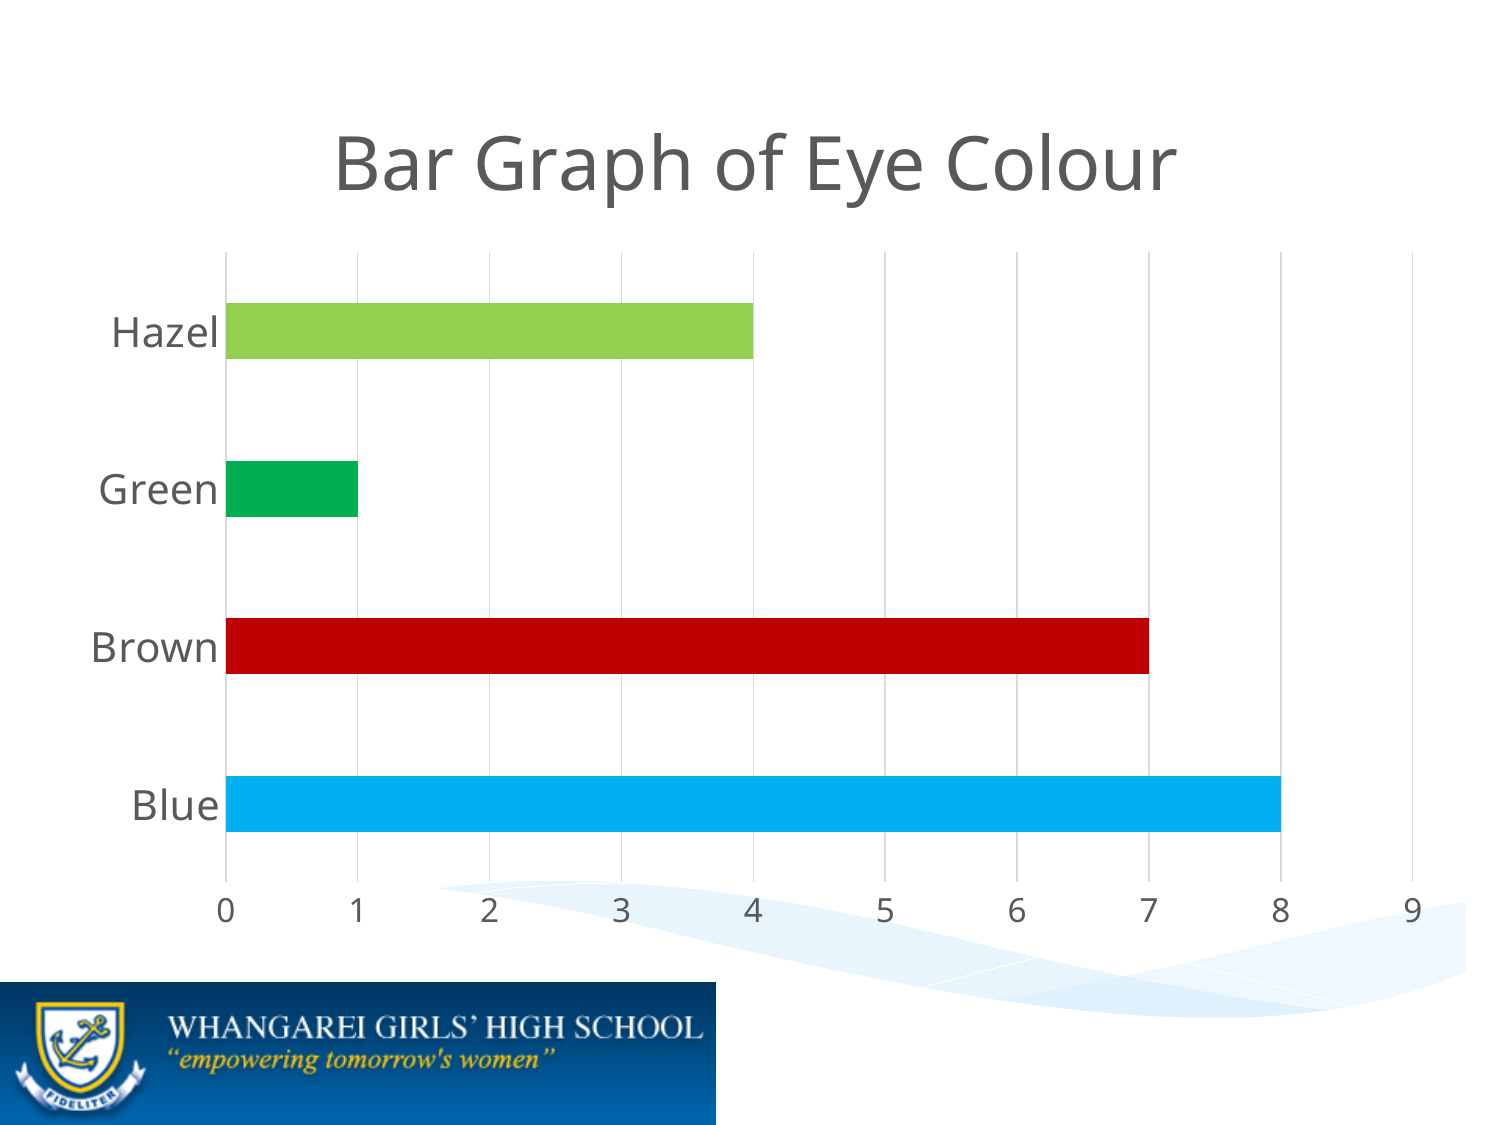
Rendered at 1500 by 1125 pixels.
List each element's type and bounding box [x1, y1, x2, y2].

picture [0, 982, 716, 1125]
chart [62, 62, 1451, 951]
